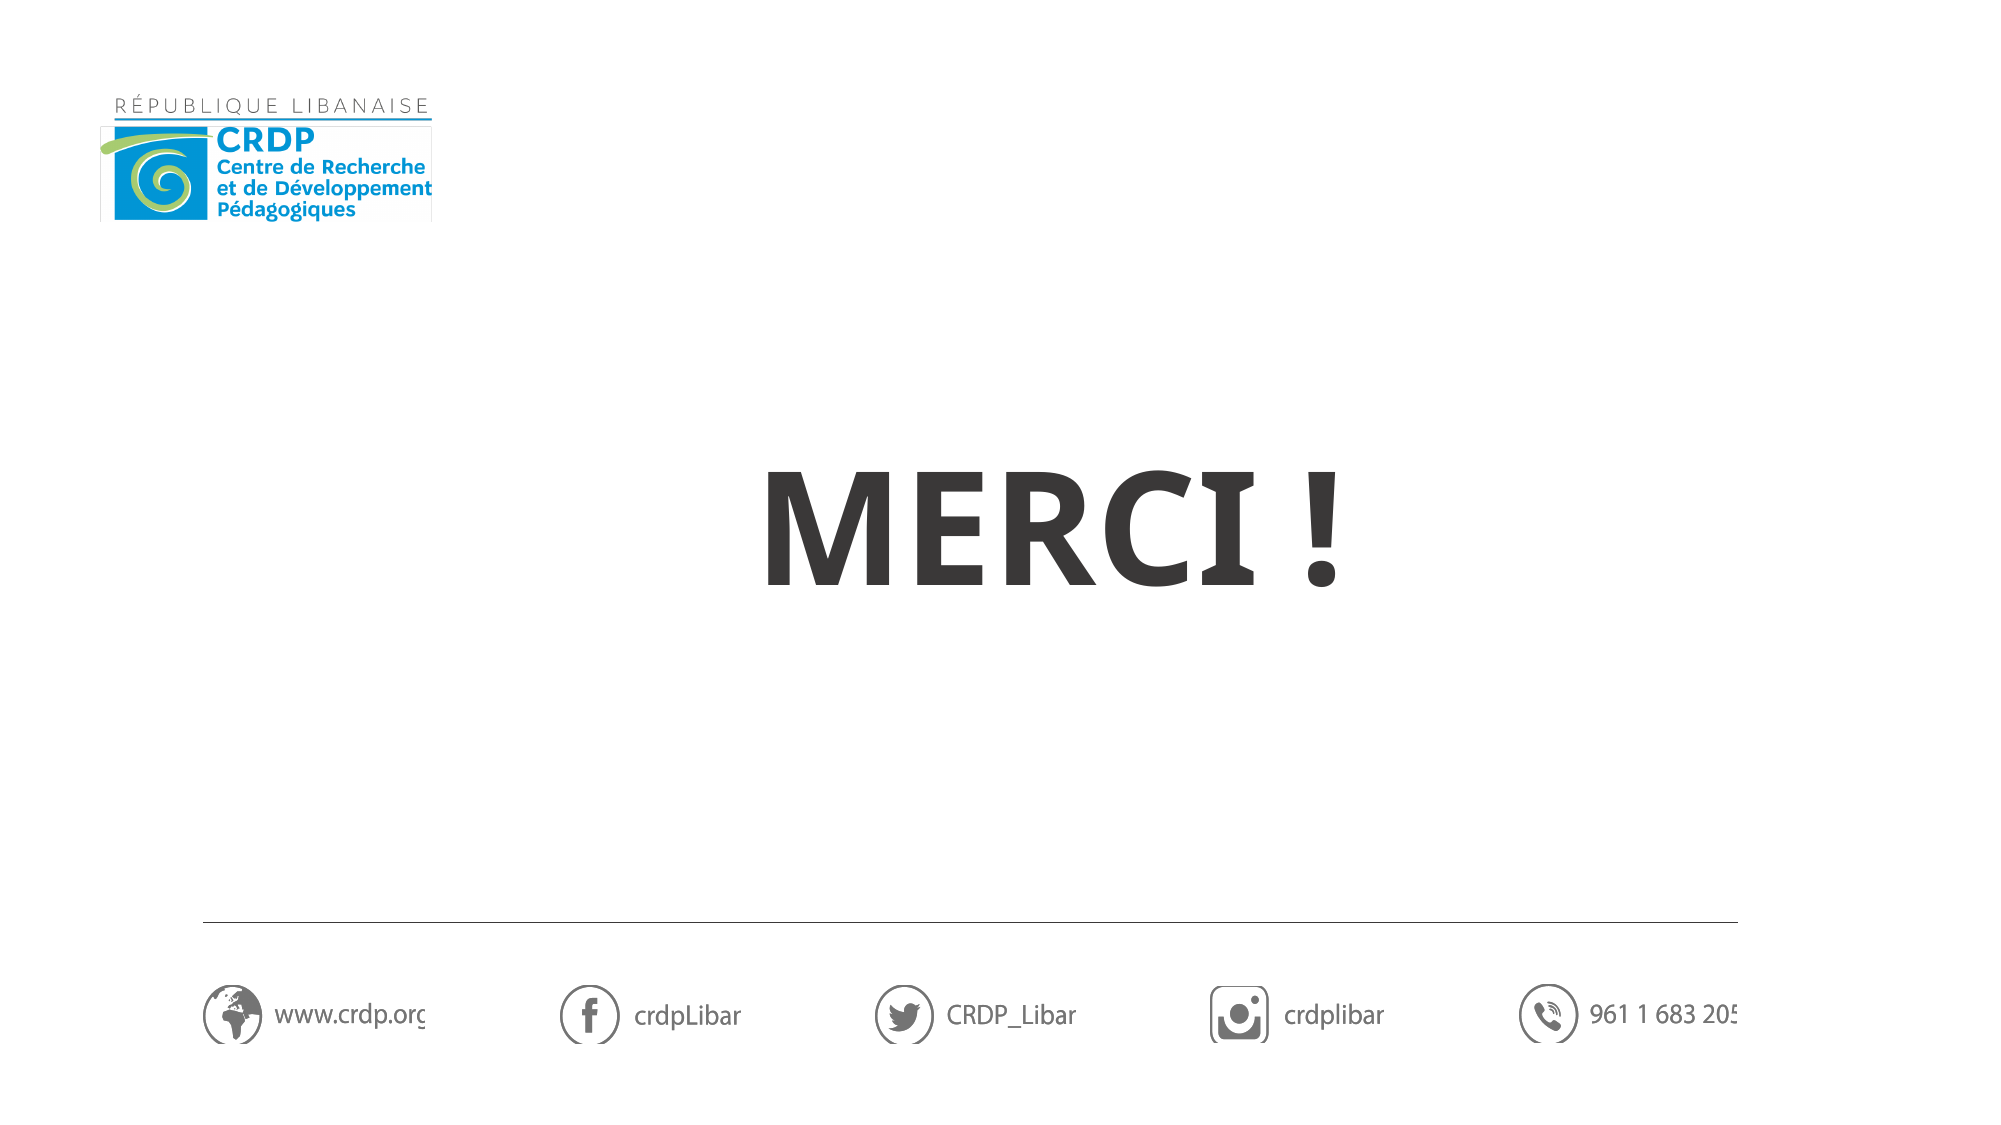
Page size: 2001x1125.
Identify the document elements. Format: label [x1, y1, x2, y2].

picture [1210, 986, 1384, 1043]
picture [1519, 984, 1737, 1043]
picture [203, 985, 425, 1044]
picture [560, 985, 741, 1044]
picture [875, 985, 1076, 1044]
picture [100, 94, 432, 222]
